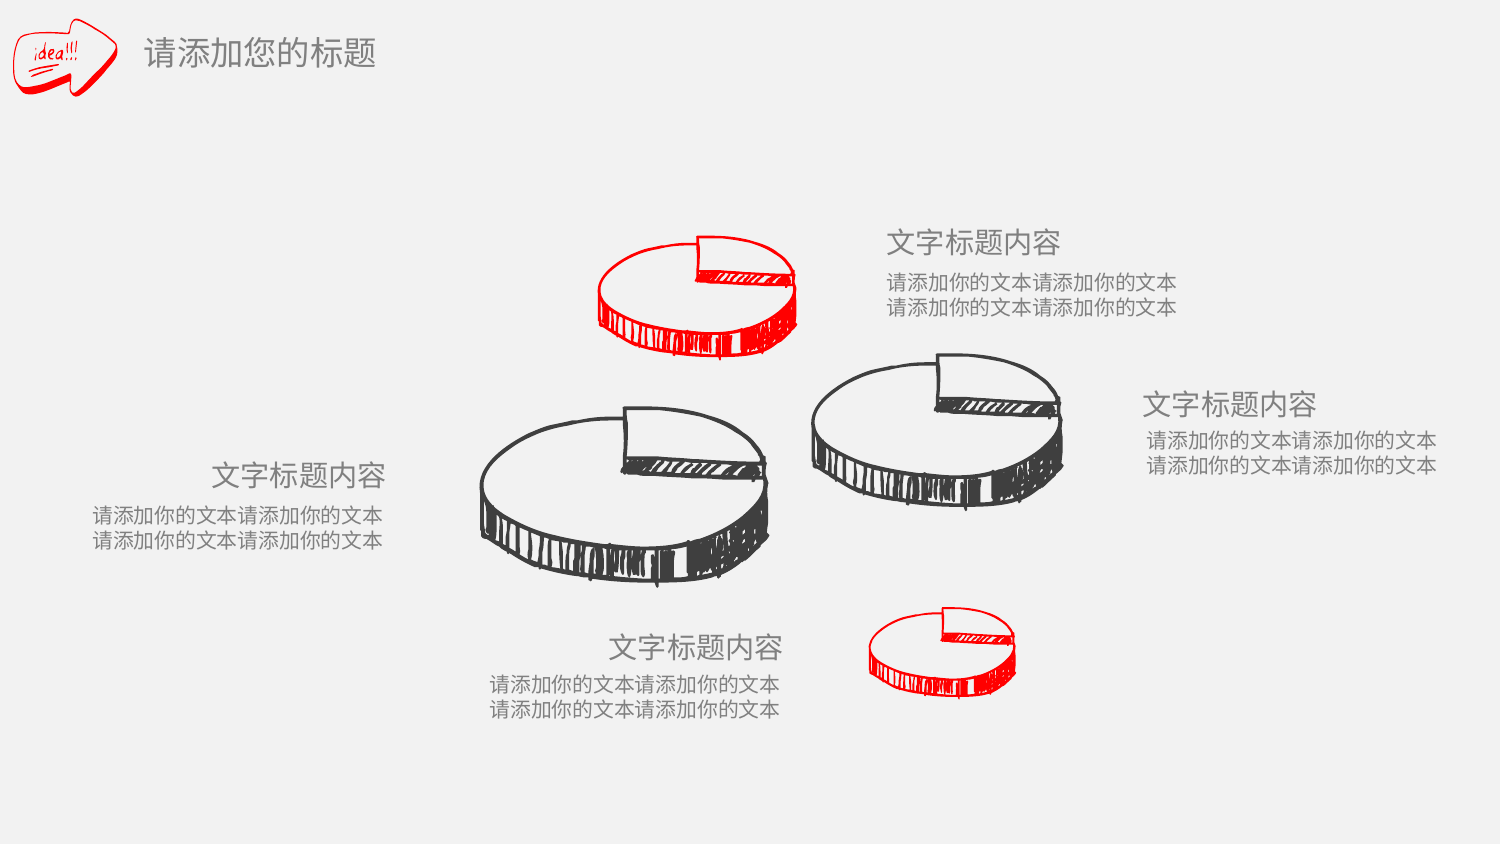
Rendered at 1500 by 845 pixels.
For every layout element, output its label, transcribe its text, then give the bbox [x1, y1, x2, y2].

text_box [597, 235, 798, 361]
text_box 请添加你的文本请添加你的文本请添加你的文本请添加你的文本 [76, 497, 395, 584]
text_box 文字标题内容 [1142, 386, 1319, 422]
text_box 文字标题内容 [608, 629, 785, 665]
text_box 文字标题内容 [886, 224, 1063, 260]
text_box [811, 353, 1064, 512]
text_box 文字标题内容 [211, 457, 387, 493]
text_box 请添加你的文本请添加你的文本请添加你的文本请添加你的文本 [875, 264, 1193, 351]
text_box [479, 406, 770, 588]
text_box 请添加你的文本请添加你的文本请添加你的文本请添加你的文本 [473, 665, 792, 752]
text_box [868, 607, 1017, 700]
text_box 请添加你的文本请添加你的文本请添加你的文本请添加你的文本 [1135, 422, 1453, 509]
